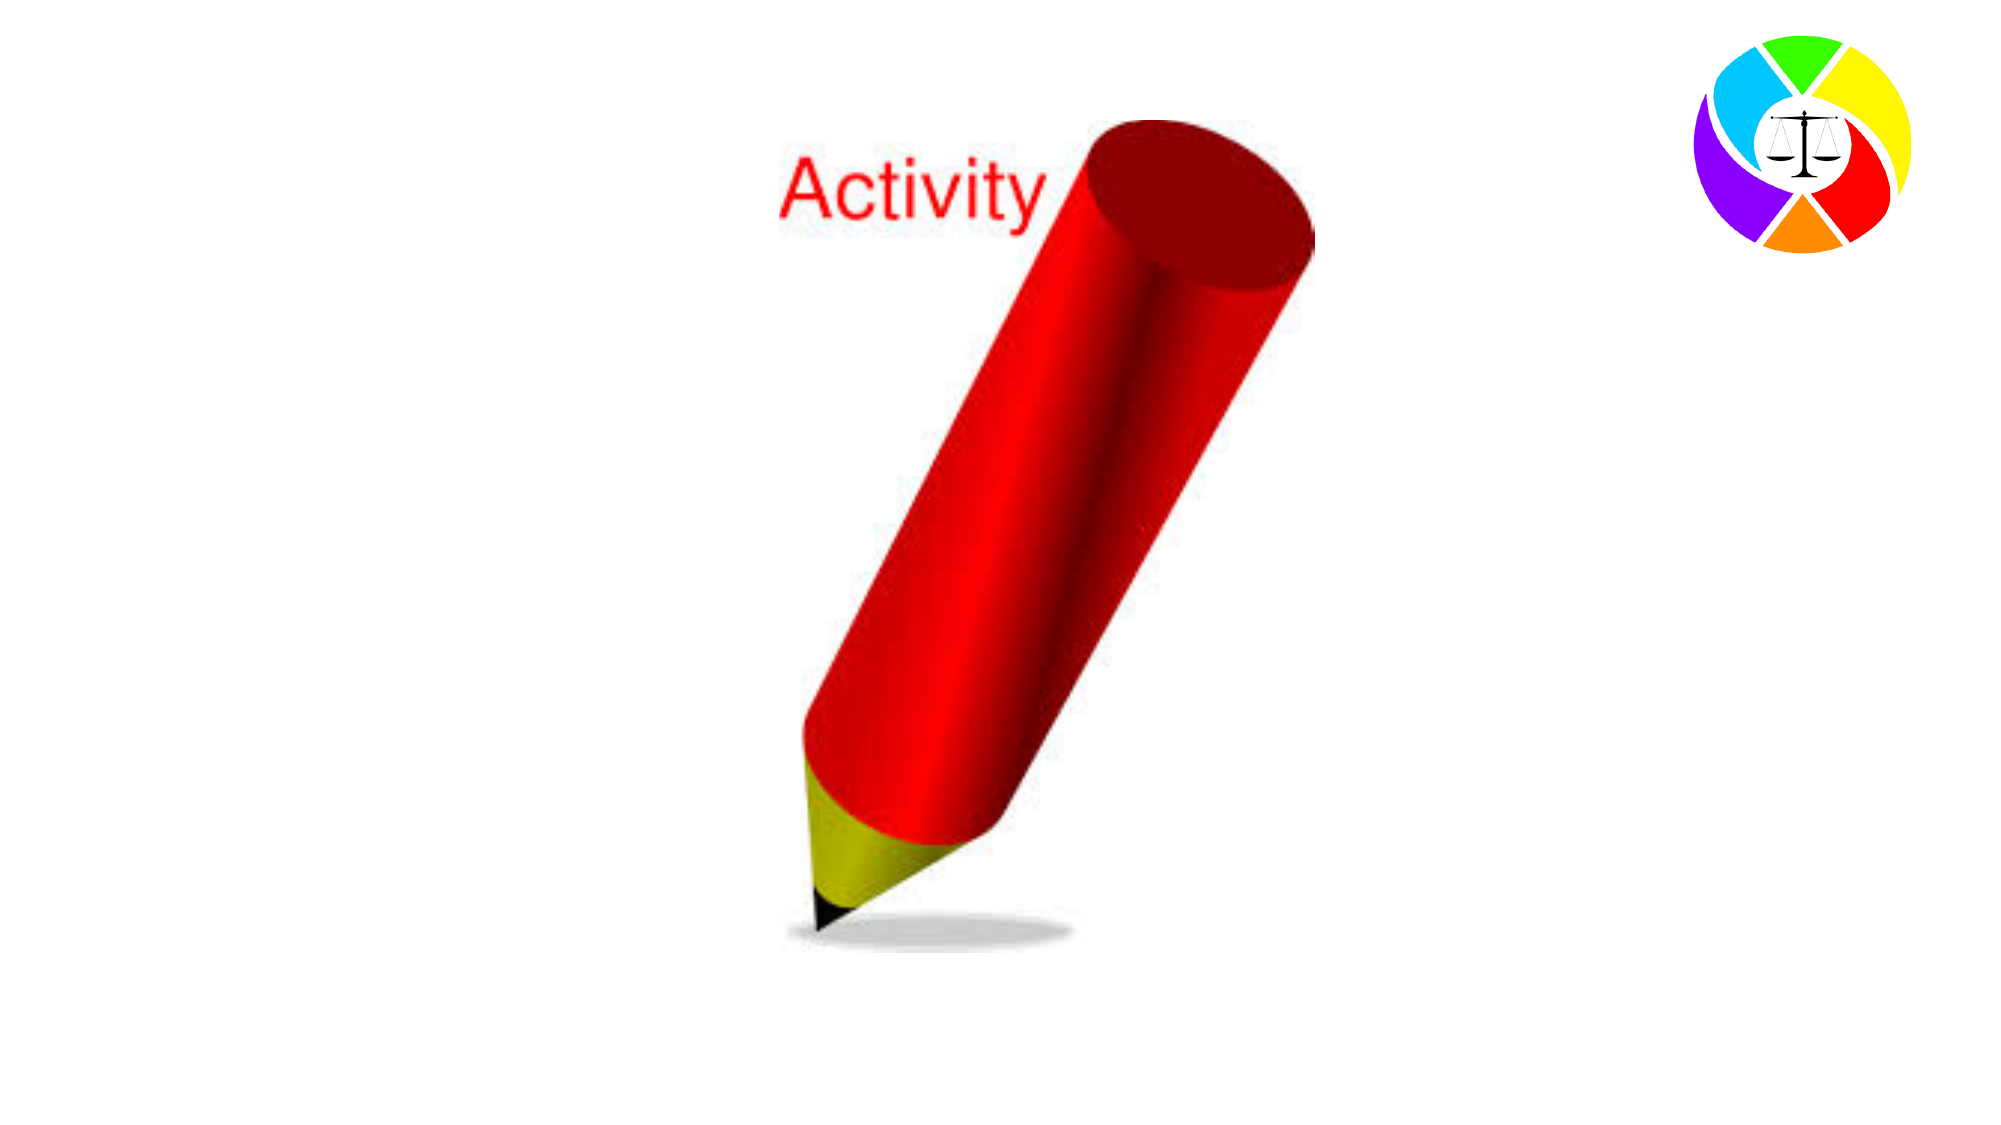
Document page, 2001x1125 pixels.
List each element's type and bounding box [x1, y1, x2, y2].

picture [779, 120, 1315, 953]
picture [1659, 0, 1948, 288]
